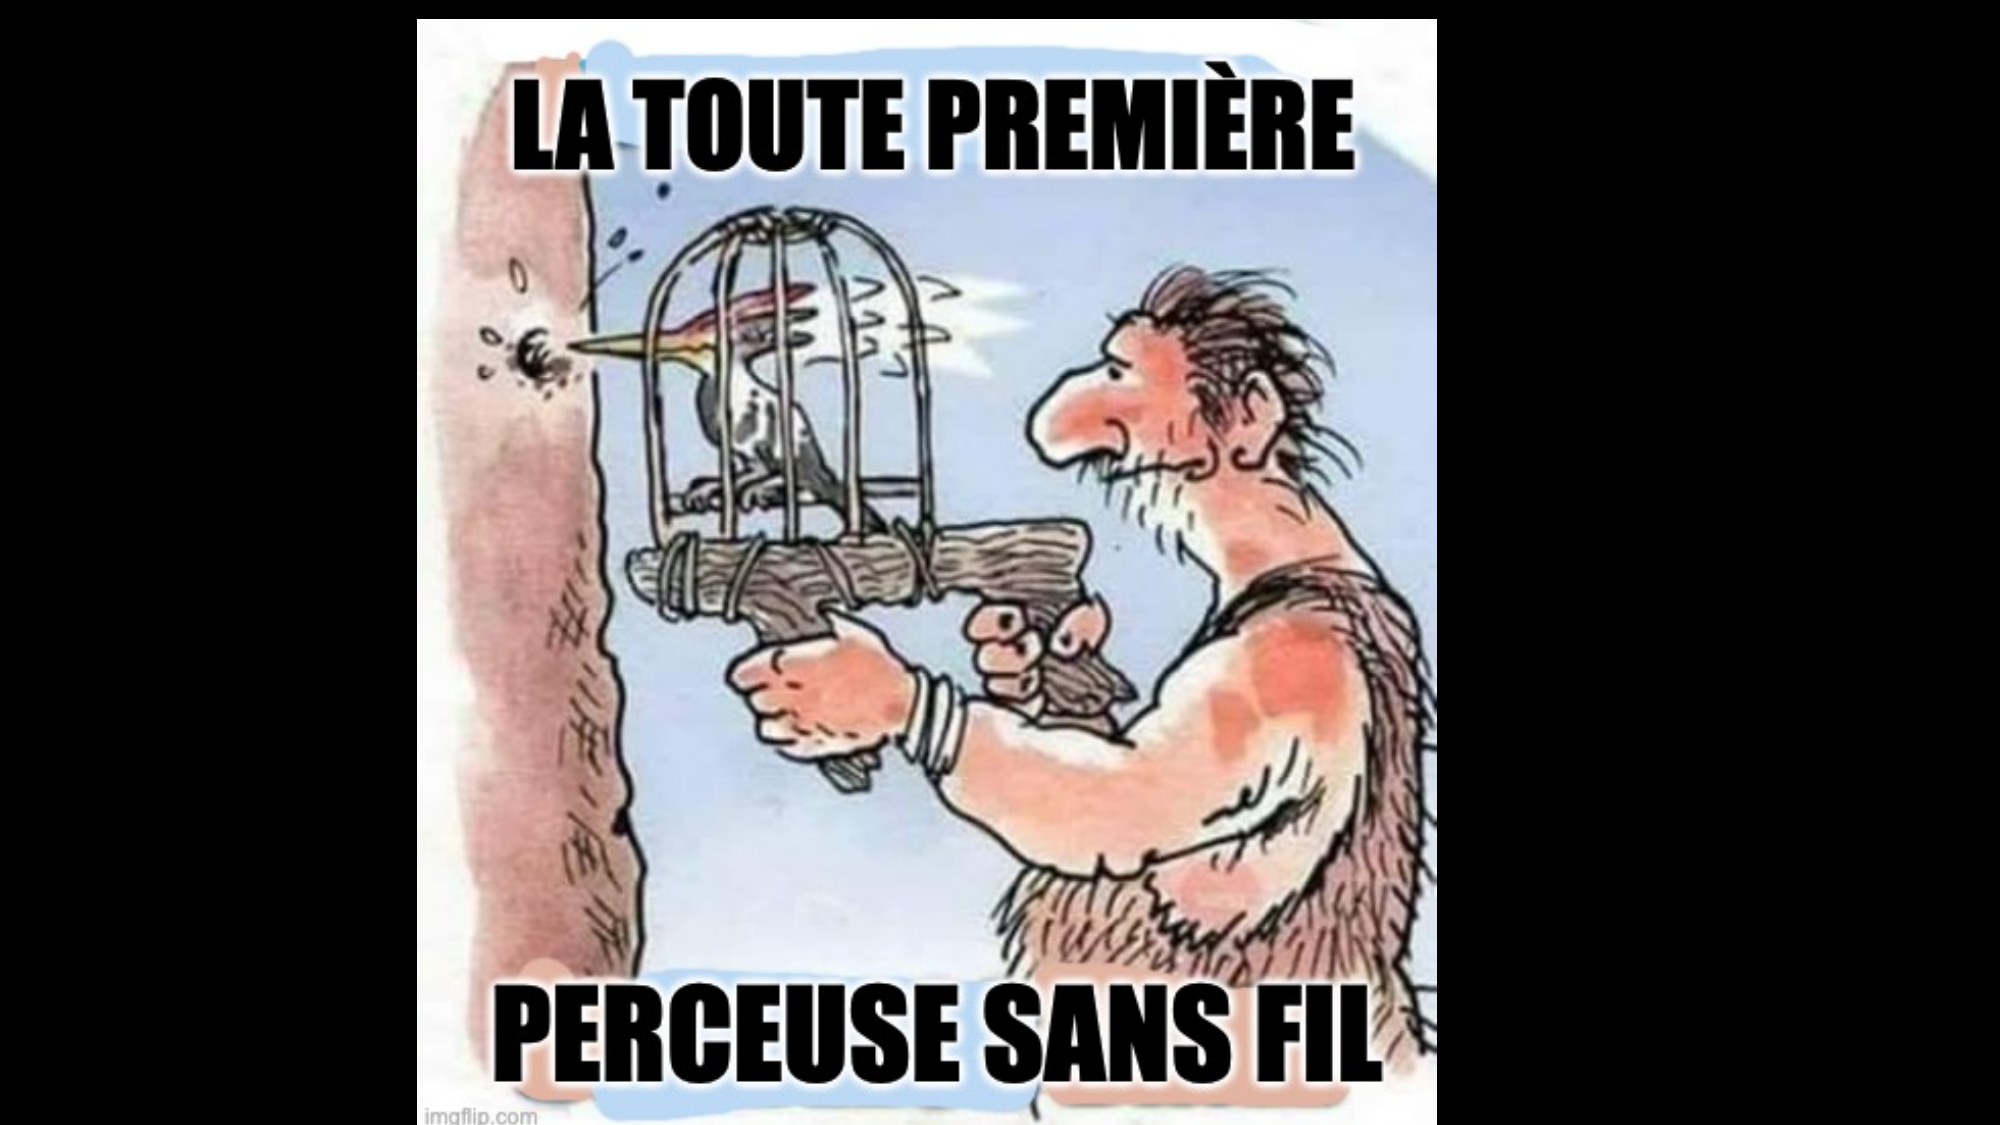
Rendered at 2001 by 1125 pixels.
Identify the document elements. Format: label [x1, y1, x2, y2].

list [417, 19, 1437, 1125]
